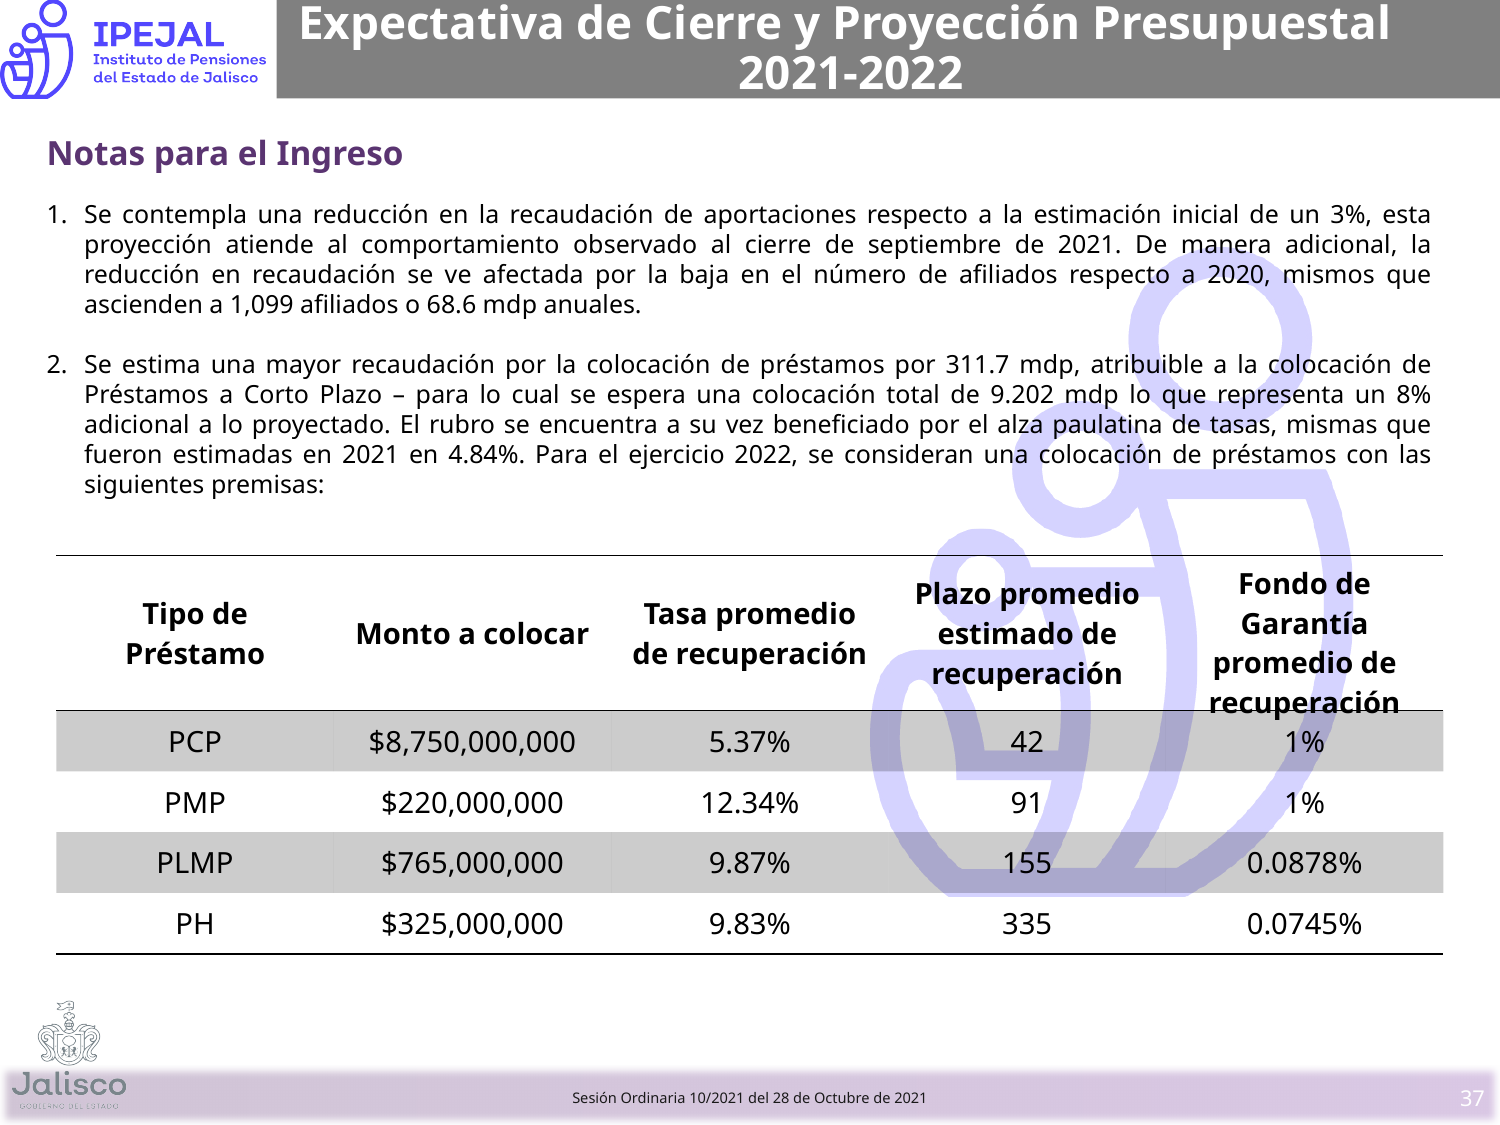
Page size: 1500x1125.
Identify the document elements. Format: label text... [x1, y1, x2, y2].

table_cell 91 [889, 771, 1166, 832]
table_cell 1% [1166, 711, 1443, 771]
table_header Tasa promedio de recuperación [611, 556, 889, 710]
picture [0, 0, 266, 99]
table_header Tipo de Préstamo [56, 556, 334, 710]
table_header Plazo promedio estimado de recuperación [889, 556, 1166, 710]
table_cell 335 [889, 893, 1166, 953]
table_cell 155 [889, 832, 1166, 893]
table_cell PLMP [56, 832, 334, 893]
table_cell 12.34% [611, 771, 889, 832]
table_cell $8,750,000,000 [334, 711, 611, 771]
title Expectativa de Cierre y Proyección Presupuestal 2021-2022 [277, 1, 1425, 99]
table_cell PH [56, 893, 334, 953]
table_cell $765,000,000 [334, 832, 611, 893]
table_cell $325,000,000 [334, 893, 611, 953]
table_cell 0.0745% [1166, 893, 1443, 953]
table_cell 42 [889, 711, 1166, 771]
picture [0, 993, 153, 1120]
table_cell PCP [56, 711, 334, 771]
table_cell 0.0878% [1166, 832, 1443, 893]
slide_number 37 [1149, 1069, 1500, 1125]
table_cell 9.83% [611, 893, 889, 953]
table_cell $220,000,000 [334, 771, 611, 832]
table_cell 5.37% [611, 711, 889, 771]
text_box Se contempla una reducción en la recaudación de aportaciones respecto a la estimación inicial de un 3%, esta proyección atiende al comportamiento observado al cierre de septiembre de 2021. De manera adicional, la reducción en recaudación se ve afectada por la baja en el número de afiliados respecto a 2020, mismos que ascienden a 1,099 afiliados o 68.6 mdp anuales. Se estima una mayor recaudación por la colocación de préstamos por 311.7 mdp, atribuible a la colocación de Préstamos a Corto Plazo – para lo cual se espera una colocación total de 9.202 mdp lo que representa un 8% adicional a lo proyectado. El rubro se encuentra a su vez beneficiado por el alza paulatina de tasas, mismas que fueron estimadas en 2021 en 4.84%. Para el ejercicio 2022, se consideran una colocación de préstamos con las siguientes premisas: [31, 191, 1449, 506]
table_cell 1% [1166, 771, 1443, 832]
table_cell 9.87% [611, 832, 889, 893]
table_header Monto a colocar [334, 556, 611, 710]
text_box Notas para el Ingreso [31, 129, 1449, 191]
table_cell PMP [56, 771, 334, 832]
table_header Fondo de Garantía promedio de recuperación [1166, 556, 1443, 710]
footer Sesión Ordinaria 10/2021 del 28 de Octubre de 2021 [471, 1081, 1029, 1116]
